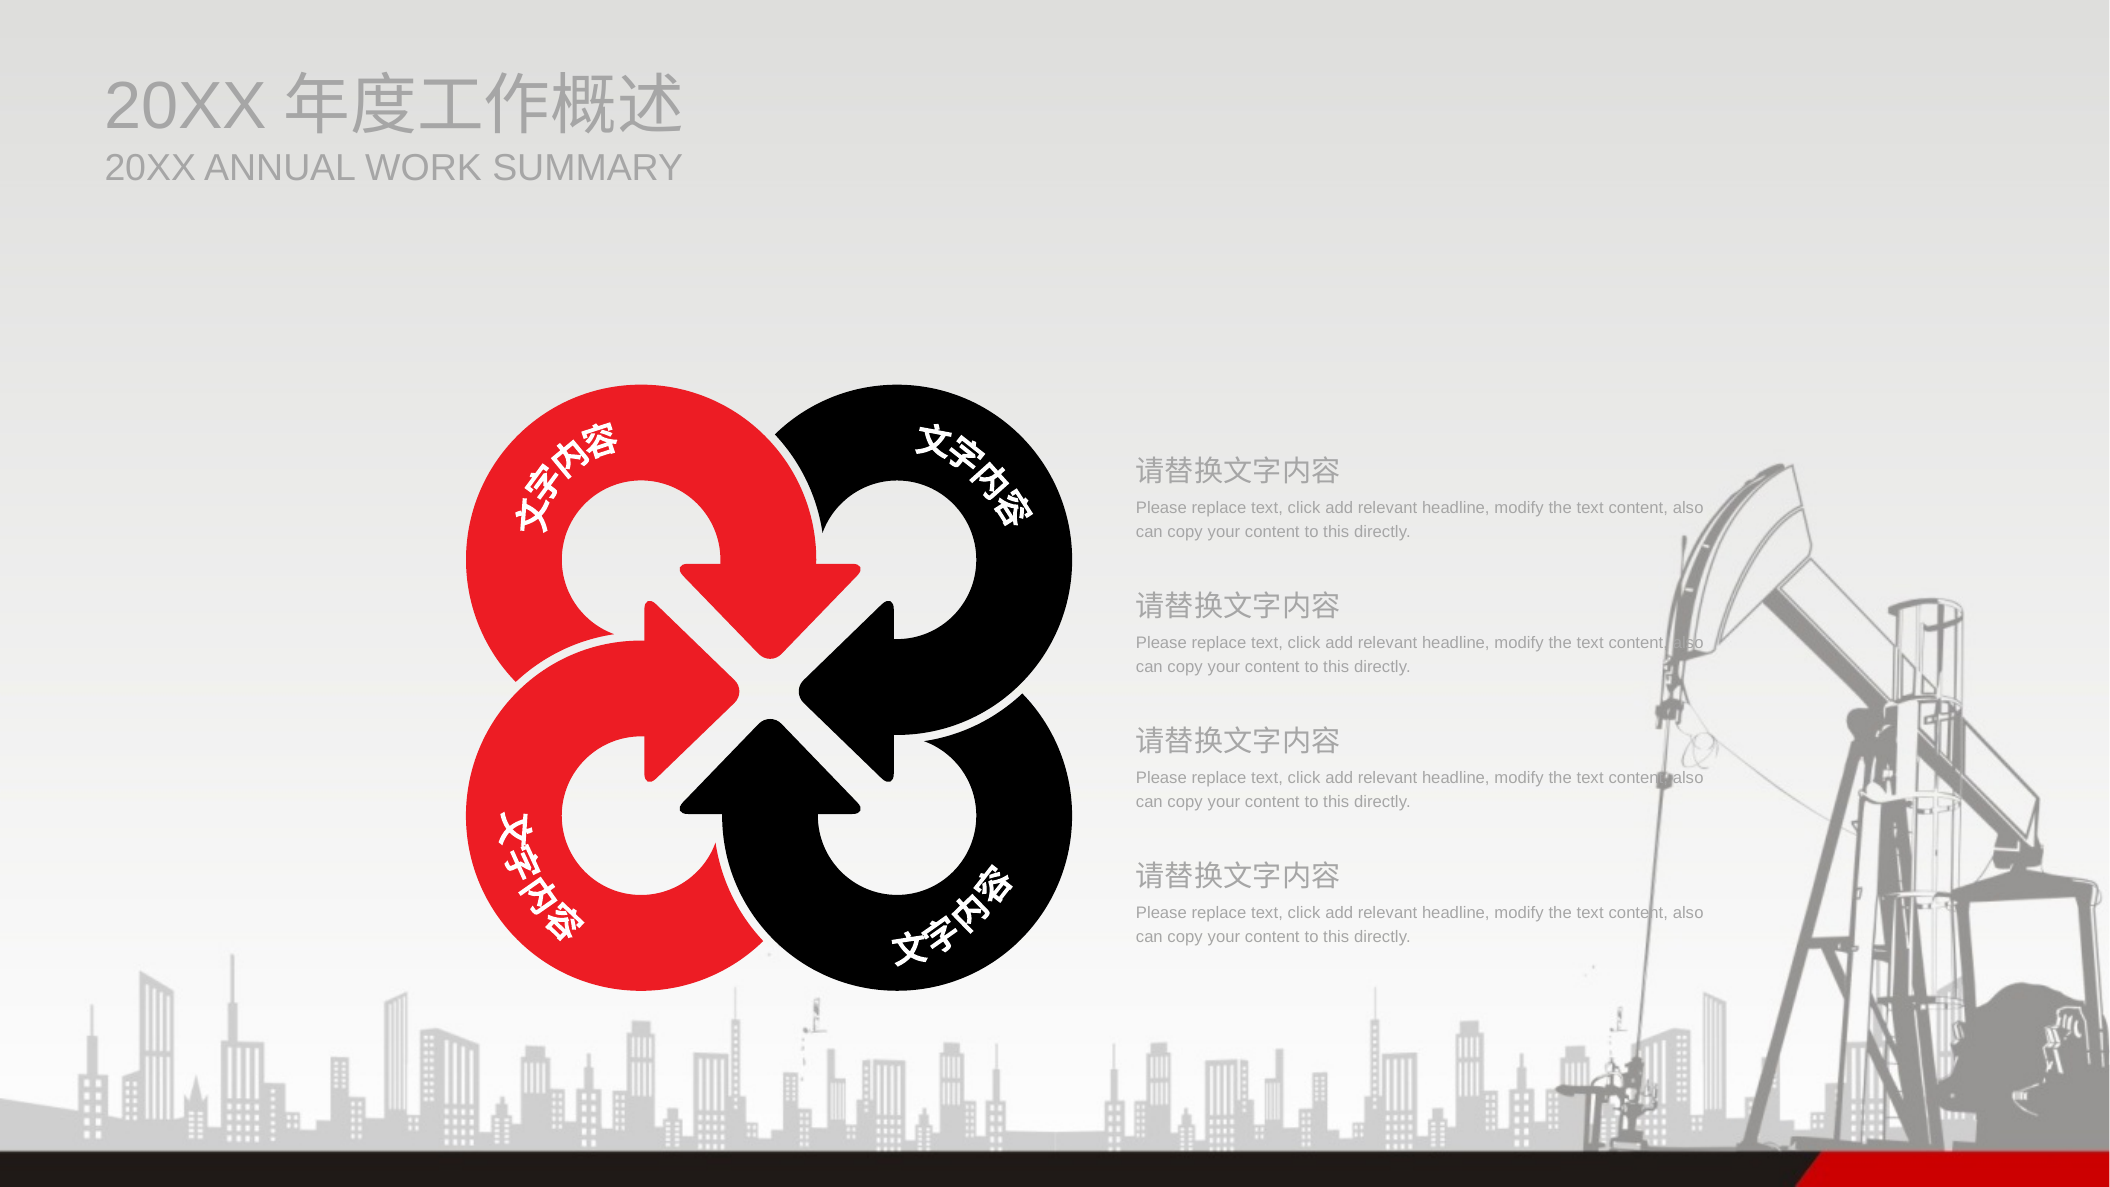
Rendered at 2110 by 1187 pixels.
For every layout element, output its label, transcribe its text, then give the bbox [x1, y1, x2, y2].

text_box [465, 384, 1073, 991]
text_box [1135, 580, 1728, 674]
picture [0, 0, 2110, 1187]
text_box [1135, 444, 1728, 539]
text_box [1135, 850, 1728, 945]
text_box 20XX年度工作概述 [104, 61, 692, 142]
text_box 20XX ANNUAL WORK SUMMARY [104, 142, 692, 188]
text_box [1135, 715, 1728, 810]
